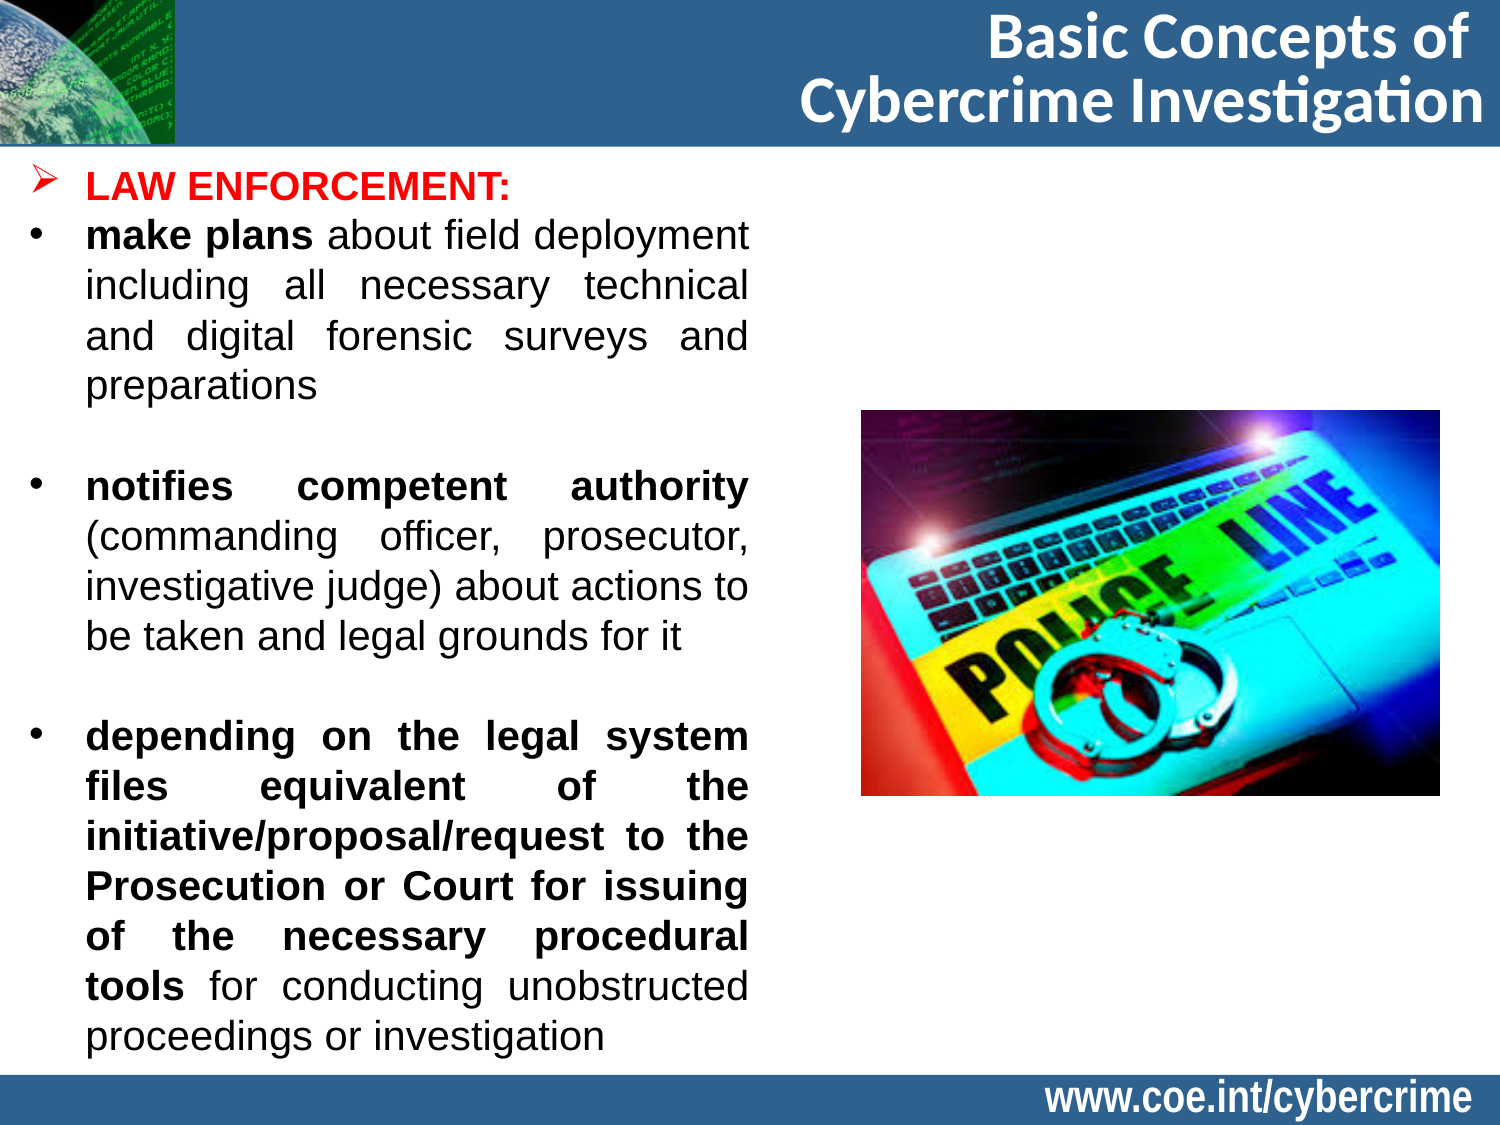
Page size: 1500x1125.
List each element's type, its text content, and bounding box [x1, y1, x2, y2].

text_box LAW ENFORCEMENT: make plans about field deployment including all necessary technical and digital forensic surveys and preparations notifies competent authority (commanding officer, prosecutor, investigative judge) about actions to be taken and legal grounds for it depending on the legal system files equivalent of the initiative/proposal/request to the Prosecution or Court for issuing of the necessary procedural tools for conducting unobstructed proceedings or investigation [14, 152, 765, 1067]
picture [860, 410, 1441, 796]
text_box [0, 1073, 1030, 1125]
text_box Basic Concepts of Cybercrime Investigation [177, 0, 1500, 149]
text_box www.coe.int/cybercrime [1030, 1059, 1500, 1125]
picture [0, 0, 175, 144]
